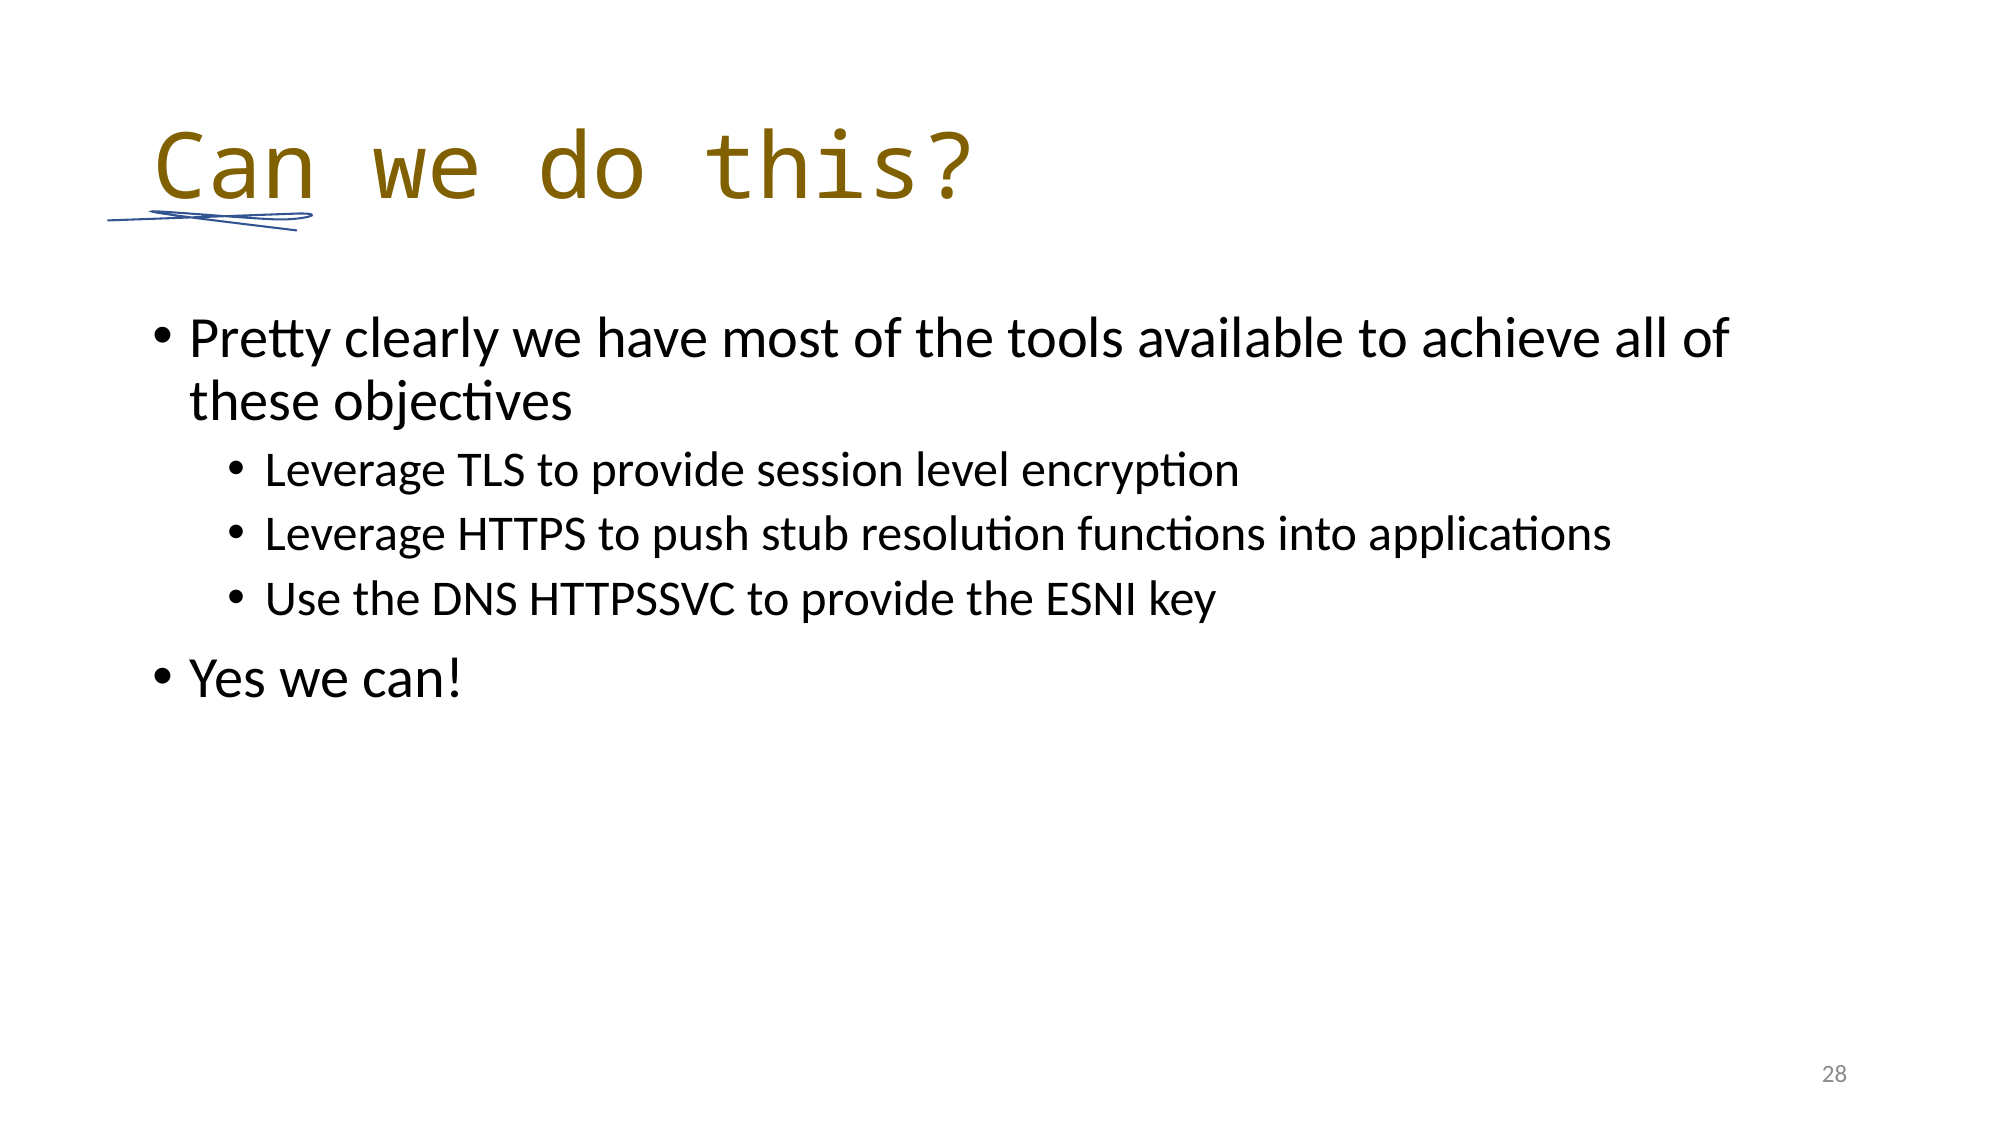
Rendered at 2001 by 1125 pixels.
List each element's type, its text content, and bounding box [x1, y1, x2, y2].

list Pretty clearly we have most of the tools available to achieve all of these objectives Leverage TLS to provide session level encryption Leverage HTTPS to push stub resolution functions into applications Use the DNS HTTPSSVC to provide the ESNI key Yes we can! [137, 299, 1863, 1014]
title Can we do this? [137, 59, 1863, 278]
slide_number 28 [1412, 1042, 1863, 1103]
text_box [107, 210, 314, 232]
